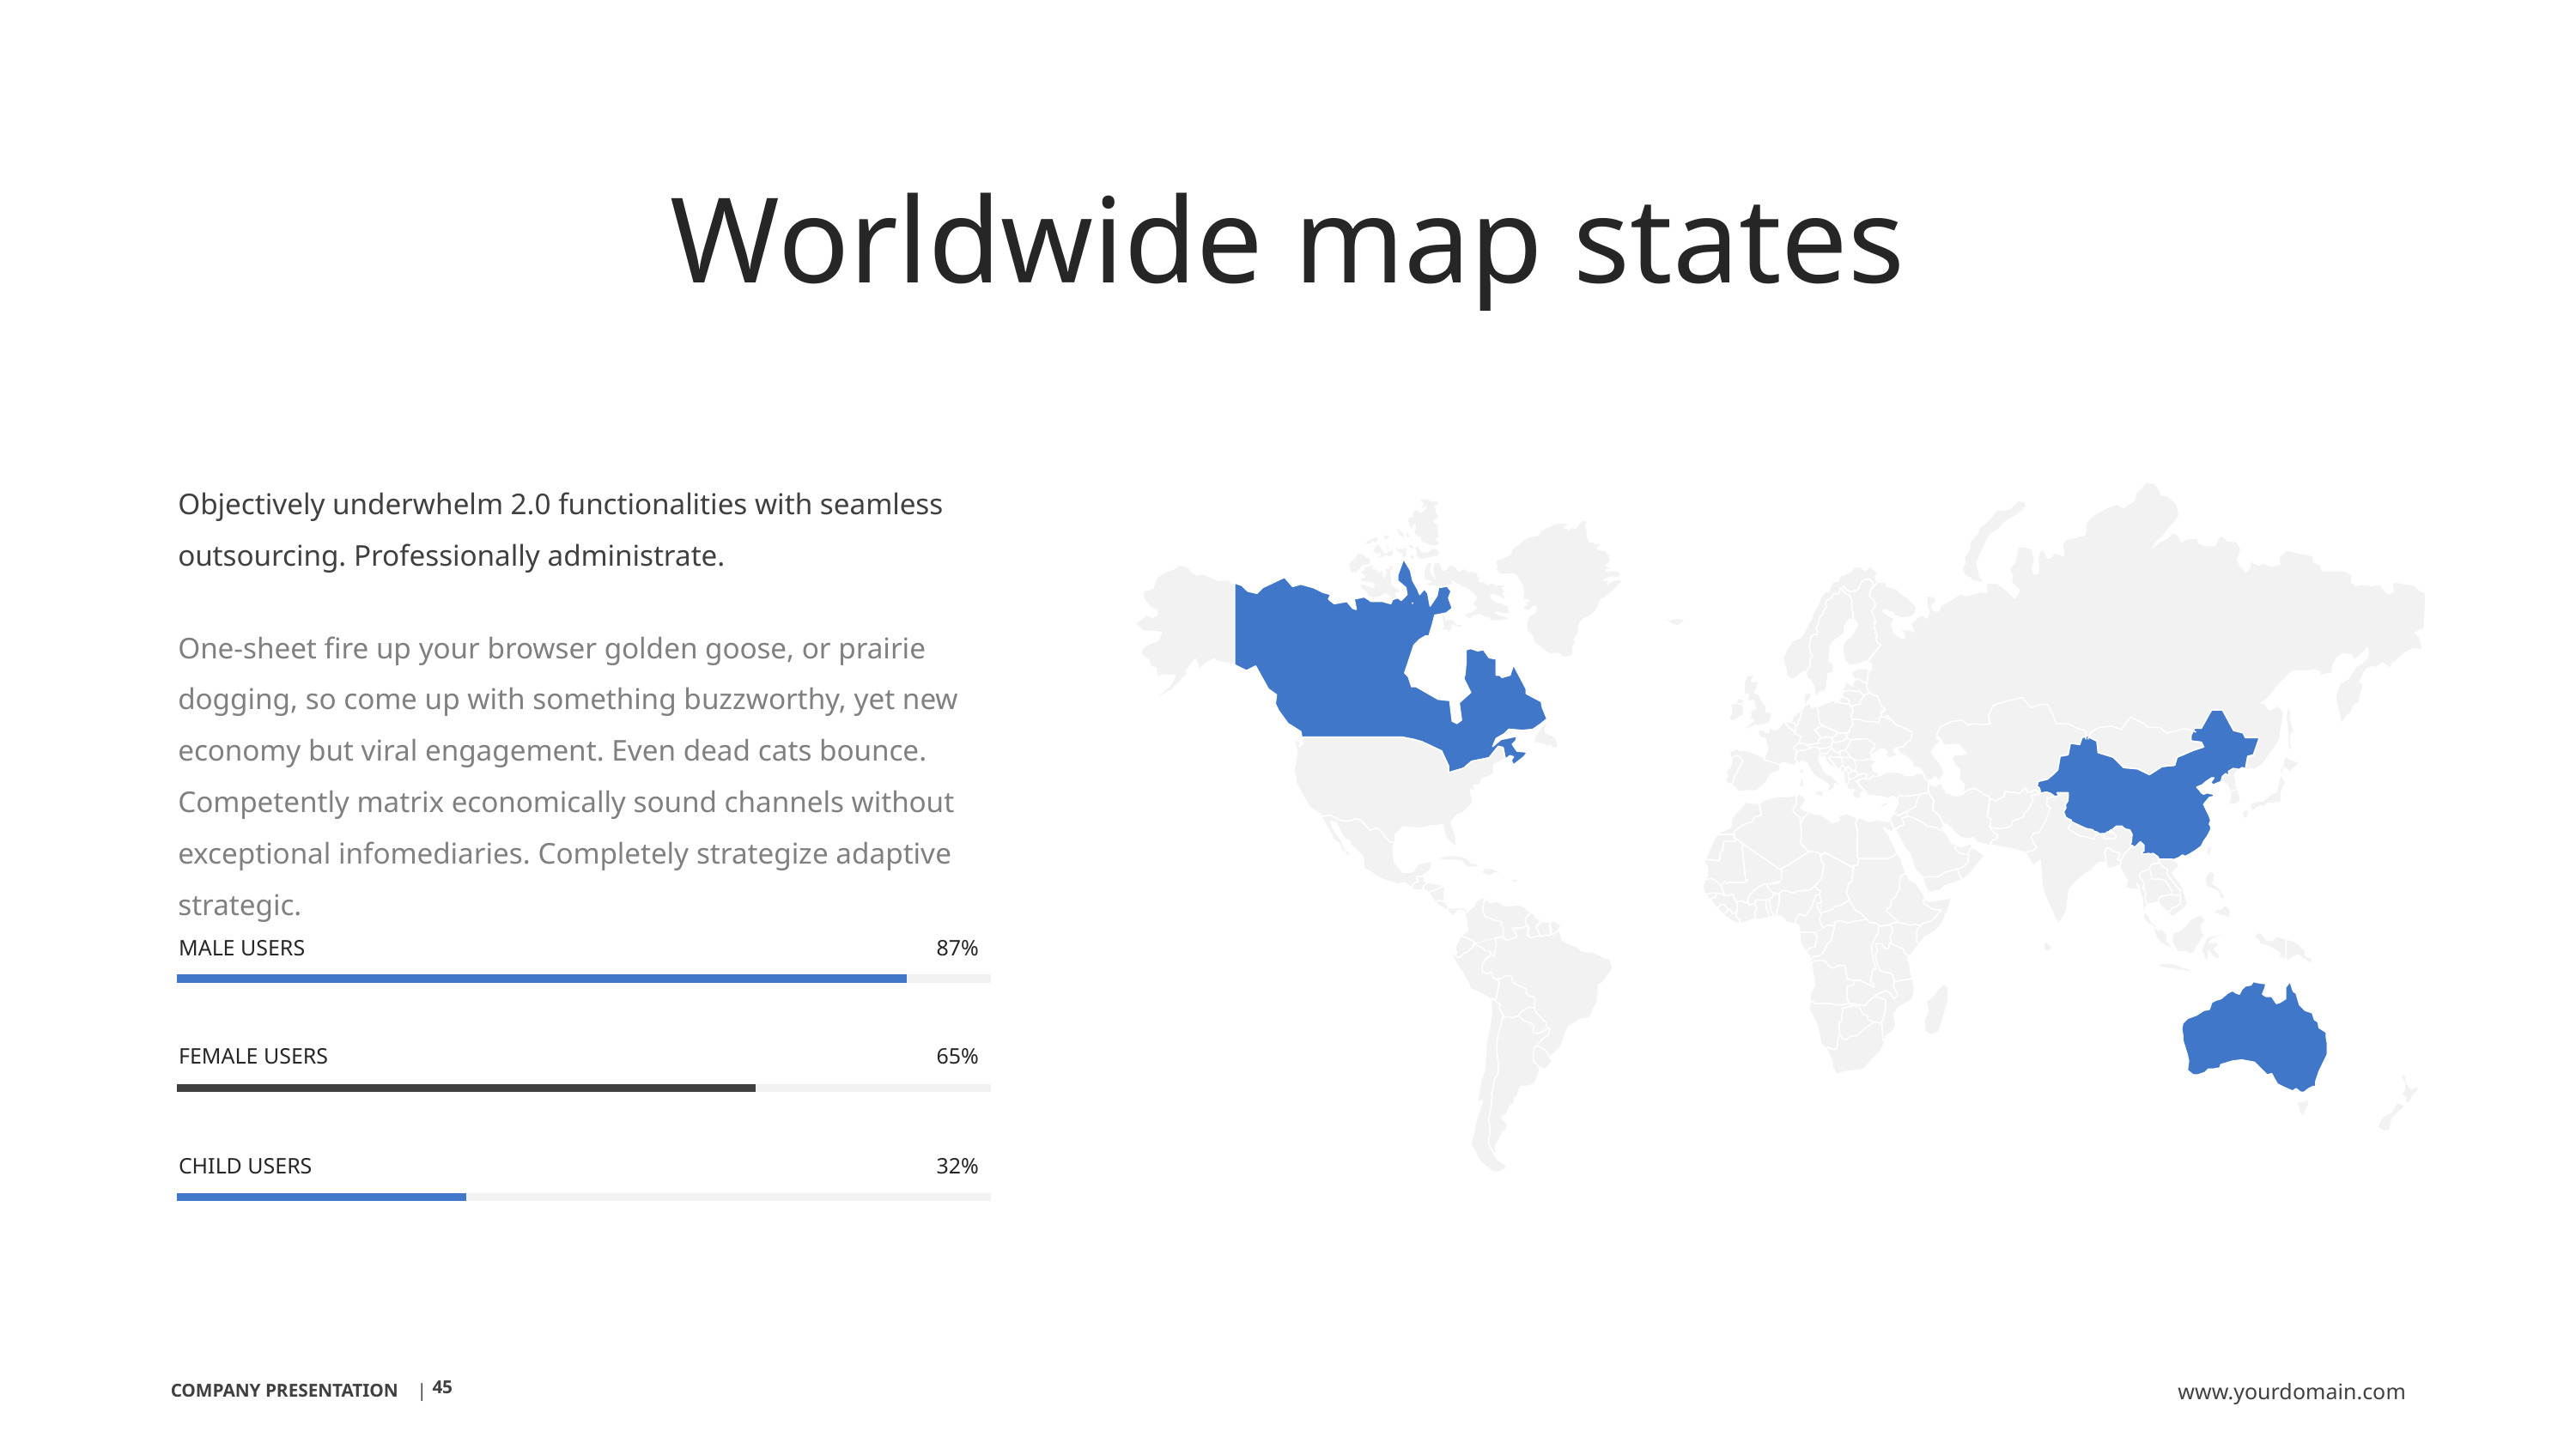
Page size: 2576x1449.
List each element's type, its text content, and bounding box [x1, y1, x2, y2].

text_box Objectively underwhelm 2.0 functionalities with seamless outsourcing. Professionally administrate. [165, 462, 1042, 579]
text_box FEMALE USERS [166, 1028, 402, 1076]
text_box Worldwide map states [631, 158, 1945, 313]
text_box One-sheet fire up your browser golden goose, or prairie dogging, so come up with something buzzworthy, yet new economy but viral engagement. Even dead cats bounce. Competently matrix economically sound channels without exceptional infomediaries. Completely strategize adaptive strategic. [165, 606, 1054, 928]
text_box 32% [756, 1138, 992, 1185]
text_box 87% [756, 919, 992, 967]
text_box MALE USERS [166, 919, 402, 967]
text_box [1134, 482, 2426, 1173]
text_box CHILD USERS [166, 1138, 402, 1185]
text_box 65% [756, 1028, 992, 1076]
